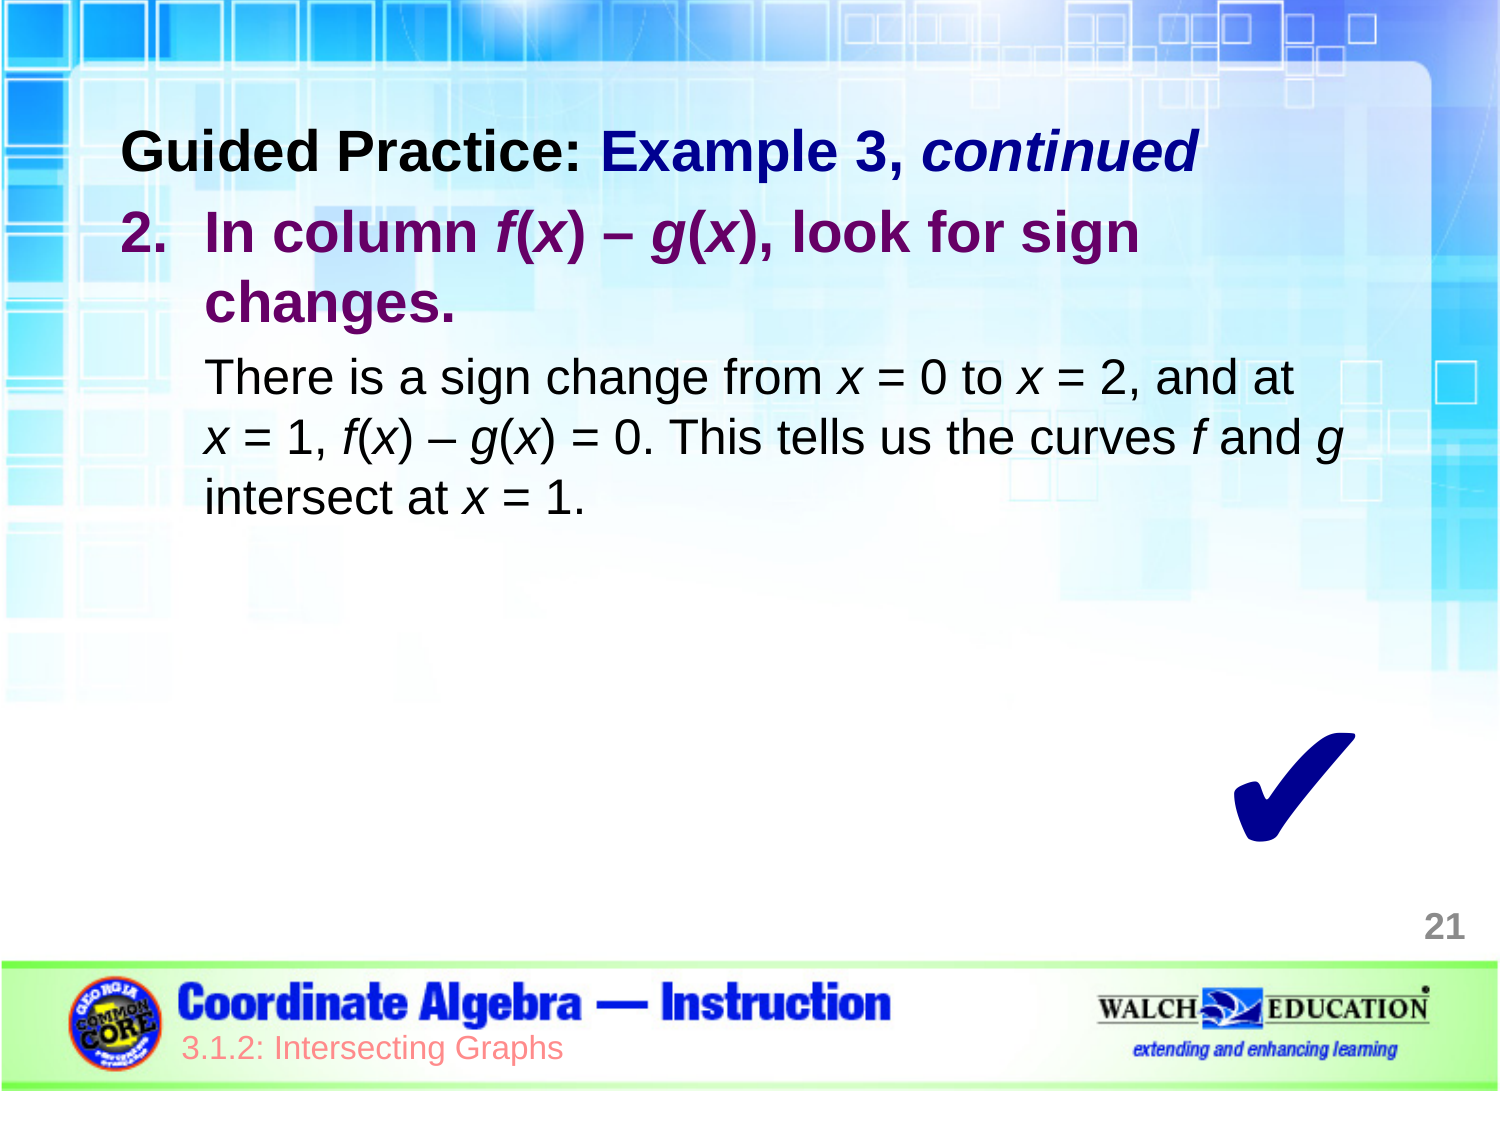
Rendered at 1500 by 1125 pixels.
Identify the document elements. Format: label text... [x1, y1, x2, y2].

text_box ✔ [1128, 651, 1394, 907]
subtitle Guided Practice: Example 3, continued In column f(x) – g(x), look for sign changes. There is a sign change from x = 0 to x = 2, and at x = 1, f(x) – g(x) = 0. This tells us the curves f and g intersect at x = 1. [105, 105, 1423, 925]
picture [1, 0, 1500, 1091]
slide_number 21 [1361, 901, 1481, 949]
footer 3.1.2: Intersecting Graphs [166, 1024, 1080, 1069]
